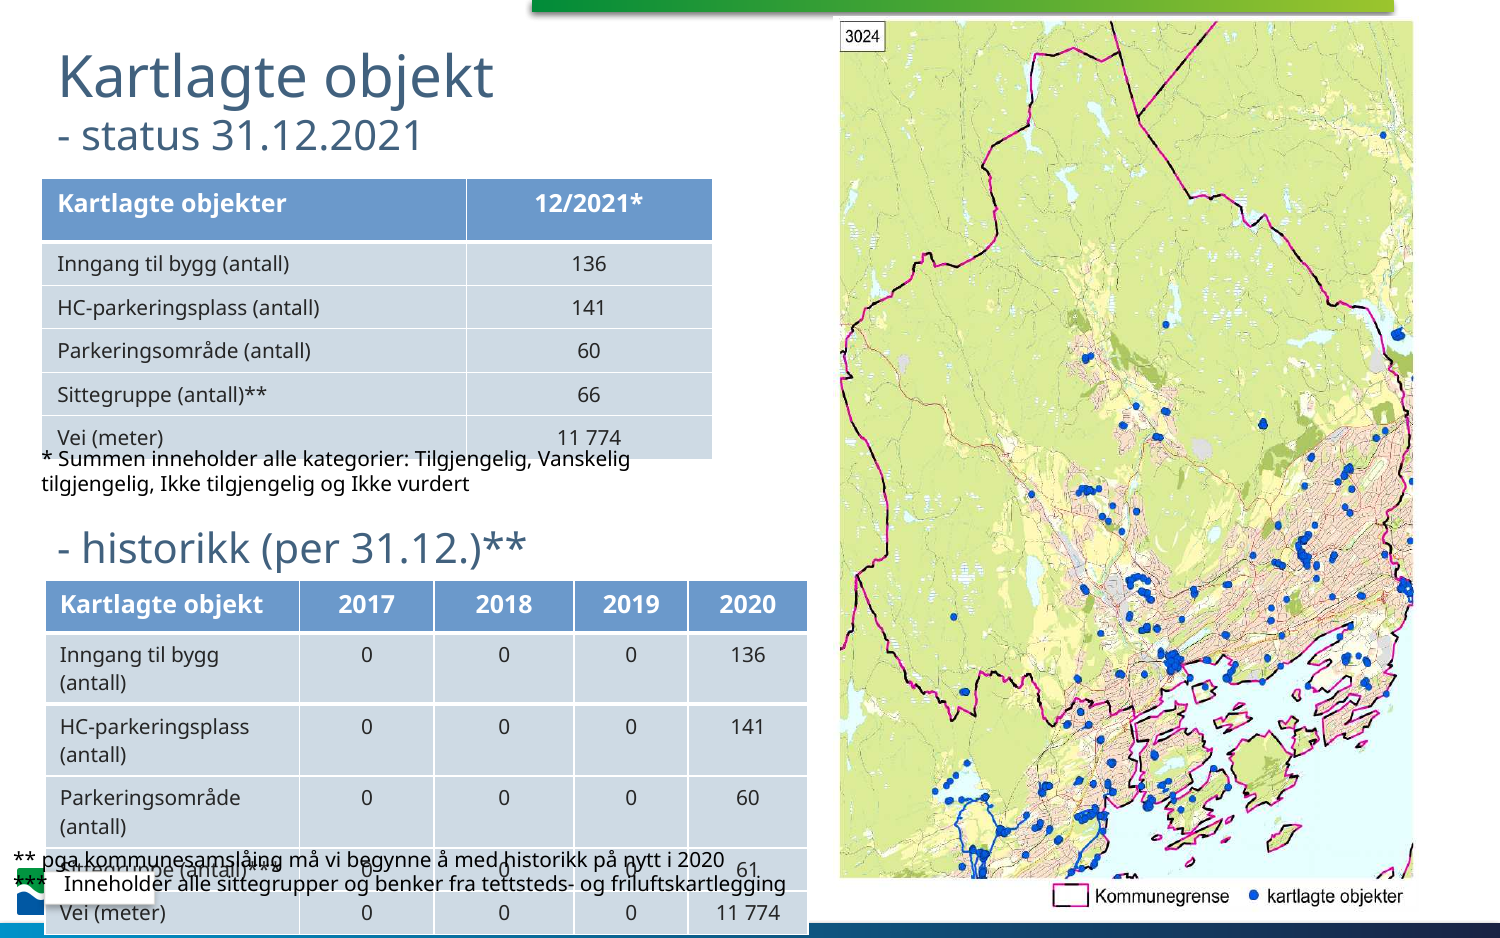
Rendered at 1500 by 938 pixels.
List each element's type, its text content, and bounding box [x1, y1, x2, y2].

text_box Kartlagte objekt - status 31.12.2021 [42, 24, 828, 167]
table_cell Vei (meter) [42, 416, 466, 438]
table_cell Inngang til bygg (antall) [46, 635, 299, 702]
picture [833, 16, 1419, 913]
text_box * Summen inneholder alle kategorier: Tilgjengelig, Vanskelig tilgjengelig, Ikke tilgjengelig og Ikke vurdert [26, 438, 711, 504]
table_cell Parkeringsområde (antall) [42, 329, 466, 372]
table_cell 0 [575, 904, 687, 934]
table_header 2020 [689, 581, 807, 631]
table_header 2018 [435, 581, 573, 631]
table_header 12/2021* [467, 179, 712, 240]
table_header 2017 [300, 581, 433, 631]
table_cell 0 [300, 706, 433, 775]
table_cell 60 [467, 329, 712, 372]
table_header Kartlagte objekt [46, 581, 299, 631]
table_cell HC-parkeringsplass (antall) [46, 706, 299, 775]
table_cell Parkeringsområde (antall) [46, 777, 299, 838]
table_cell 66 [467, 373, 712, 415]
table_cell 0 [300, 777, 433, 838]
table_cell 0 [575, 777, 687, 838]
text_box - historikk (per 31.12.)** [42, 496, 828, 580]
table_cell 0 [575, 635, 687, 702]
table_cell 0 [575, 706, 687, 775]
table_cell 0 [435, 635, 573, 702]
table_cell 0 [300, 635, 433, 702]
table_header 2019 [575, 581, 687, 631]
table_cell Vei (meter) [46, 904, 299, 934]
table_cell 0 [300, 904, 433, 934]
table_cell 0 [435, 904, 573, 934]
table_cell 141 [467, 286, 712, 328]
table_cell 60 [689, 777, 807, 847]
table_header Kartlagte objekter [42, 179, 466, 240]
table_cell Sittegruppe (antall)** [42, 373, 466, 415]
text_box ** pga kommunesamslåing må vi begynne å med historikk på nytt i 2020 *** Inneholder alle sittegrupper og benker fra tettsteds- og friluftskartlegging [0, 838, 802, 904]
table_cell 141 [689, 706, 807, 775]
table_cell 11 774 [689, 892, 807, 934]
table_cell 0 [435, 706, 573, 775]
table_cell 11 774 [467, 416, 712, 459]
table_cell HC-parkeringsplass (antall) [42, 286, 466, 328]
table_cell 61 [802, 849, 807, 890]
table_cell 136 [689, 635, 807, 702]
table_cell Inngang til bygg (antall) [42, 244, 466, 285]
table_cell 0 [435, 777, 573, 838]
table_cell 136 [467, 244, 712, 285]
